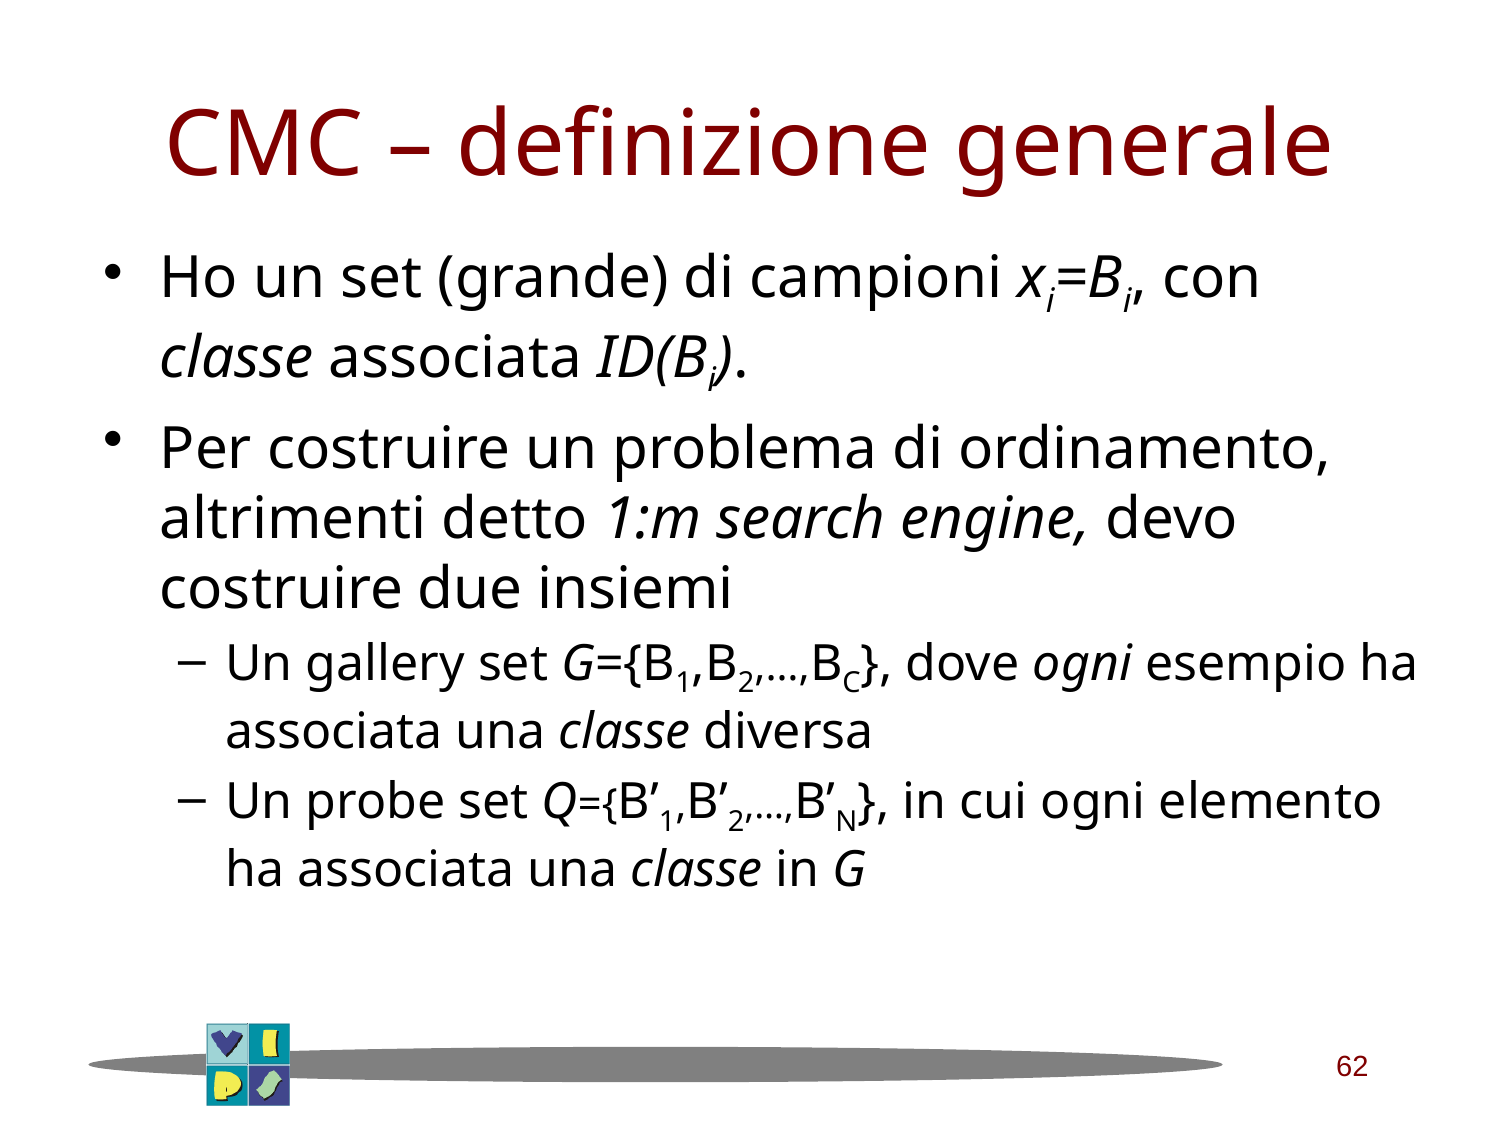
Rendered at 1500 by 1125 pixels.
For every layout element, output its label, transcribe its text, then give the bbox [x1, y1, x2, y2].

picture [206, 1023, 290, 1106]
title CMC – definizione generale [75, 45, 1425, 233]
list Ho un set (grande) di campioni xi=Bi, con classe associata ID(Bi). Per costruire un problema di ordinamento, altrimenti detto 1:m search engine, devo costruire due insiemi Un gallery set G={B1,B2,…,BC}, dove ogni esempio ha associata una classe diversa Un probe set Q={B’1,B’2,…,B’N}, in cui ogni elemento ha associata una classe in G [88, 231, 1439, 975]
slide_number 62 [1033, 1039, 1384, 1118]
